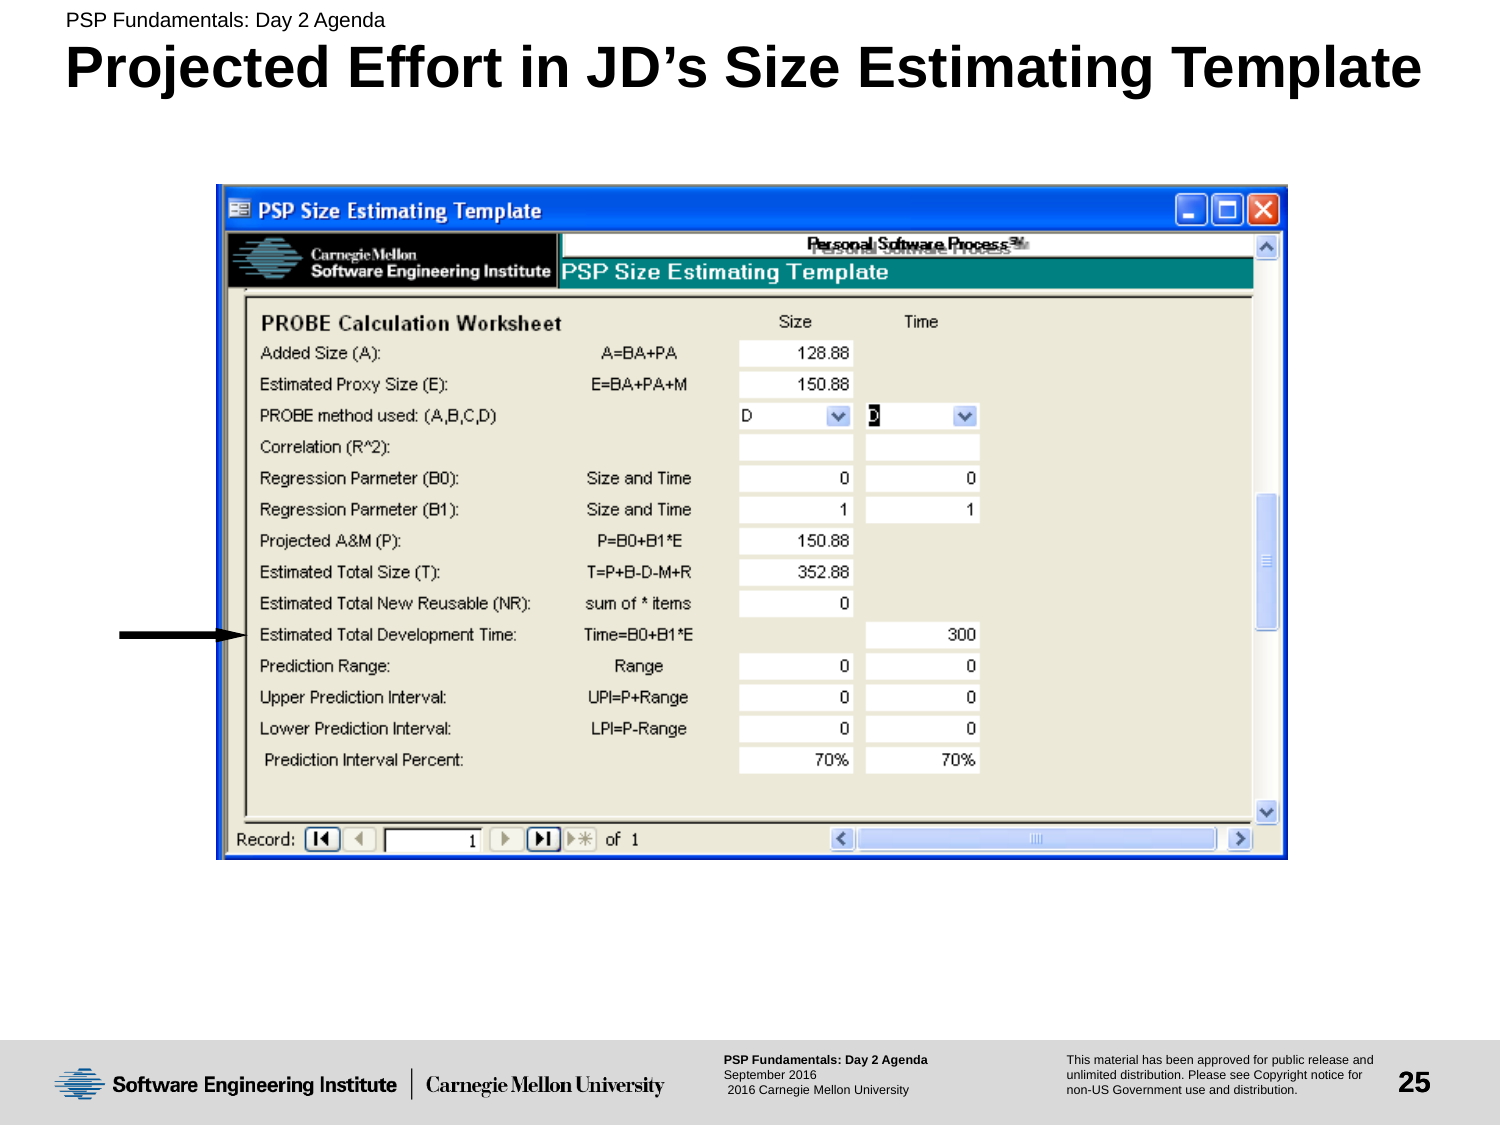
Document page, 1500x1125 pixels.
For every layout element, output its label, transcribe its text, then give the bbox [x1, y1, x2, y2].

title Projected Effort in JD’s Size Estimating Template [65, 37, 1430, 148]
picture [216, 184, 1288, 860]
picture [46, 1061, 673, 1104]
text_box [119, 627, 216, 643]
